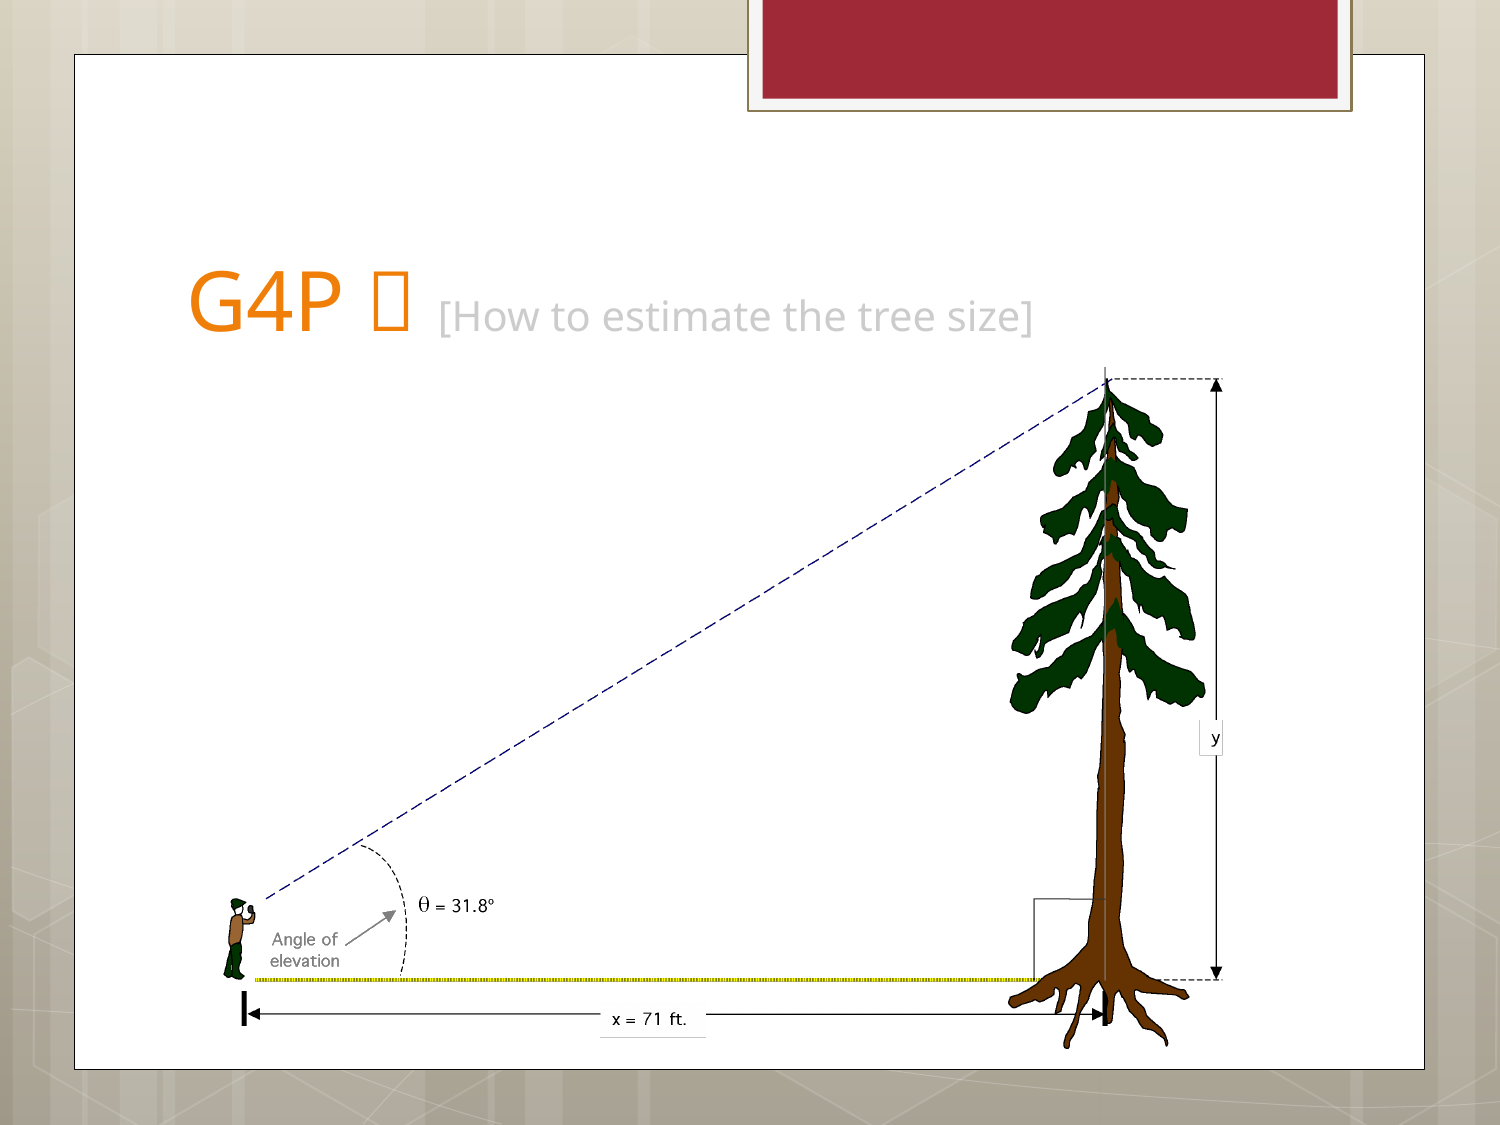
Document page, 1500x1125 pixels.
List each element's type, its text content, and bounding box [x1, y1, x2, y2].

picture [194, 325, 1253, 1090]
title G4P  [How to estimate the tree size] [171, 168, 1324, 357]
